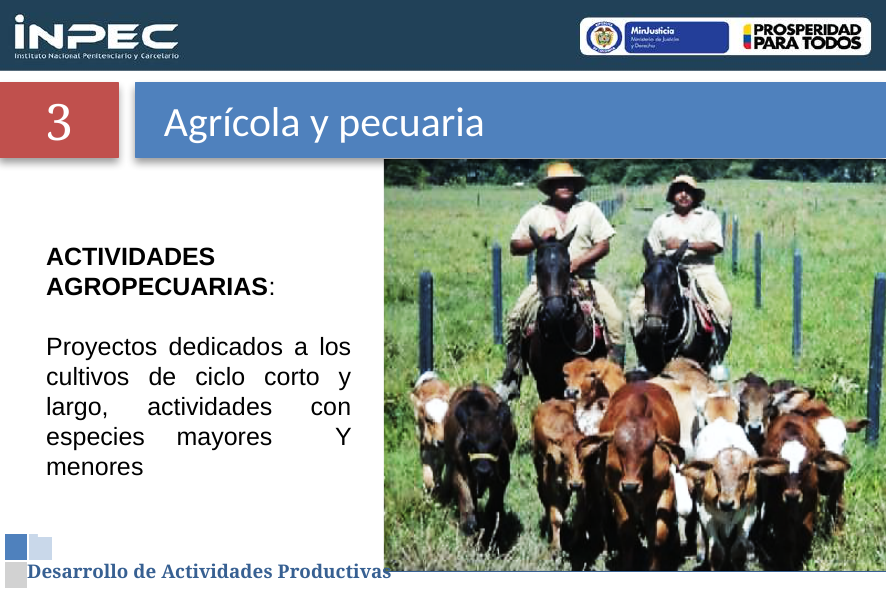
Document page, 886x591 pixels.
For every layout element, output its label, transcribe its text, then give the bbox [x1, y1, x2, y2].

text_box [3, 533, 54, 590]
text_box [135, 82, 886, 158]
text_box Desarrollo de Actividades Productivas [57, 552, 407, 590]
text_box 3 [0, 82, 119, 158]
text_box [0, 69, 886, 156]
picture [0, 156, 886, 591]
text_box Agrícola y pecuaria [149, 87, 501, 153]
text_box ACTIVIDADES AGROPECUARIAS: Proyectos dedicados a los cultivos de ciclo corto y largo, actividades con especies mayores Y menores [37, 236, 361, 537]
picture [0, 0, 886, 69]
